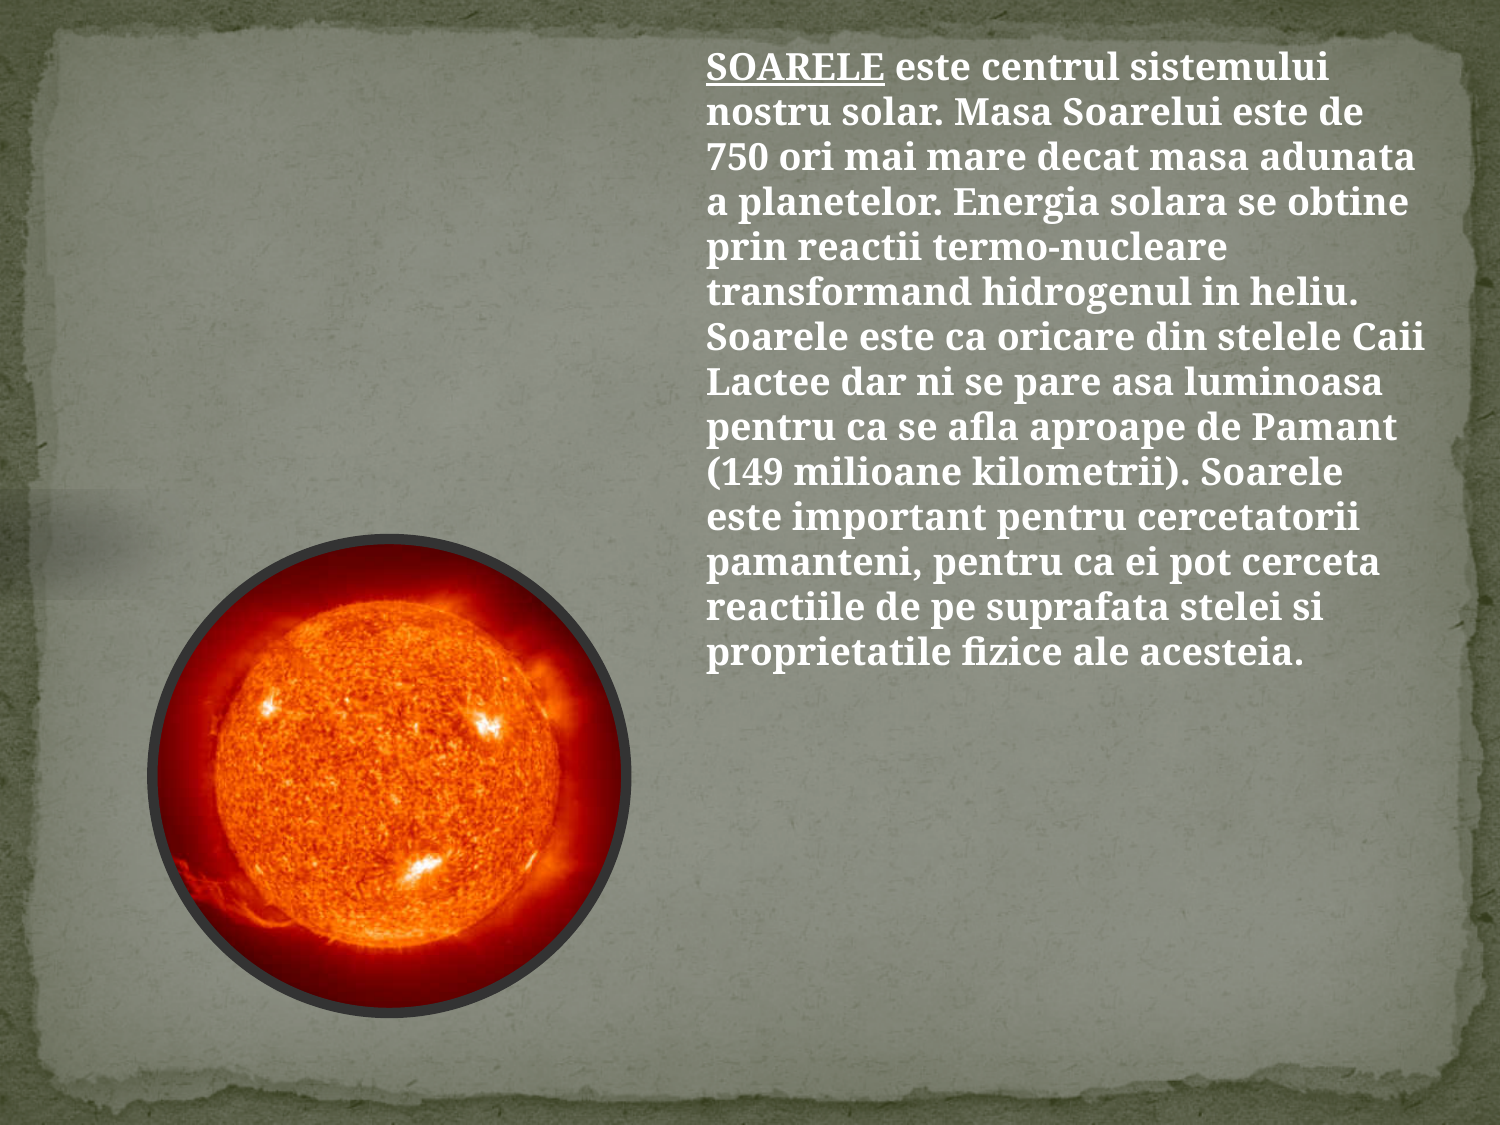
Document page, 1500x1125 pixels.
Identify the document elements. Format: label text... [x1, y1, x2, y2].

picture [154, 540, 626, 1012]
text_box SOARELE este centrul sistemului nostru solar. Masa Soarelui este de 750 ori mai mare decat masa adunata a planetelor. Energia solara se obtine prin reactii termo-nucleare transformand hidrogenul in heliu. Soarele este ca oricare din stelele Caii Lactee dar ni se pare asa luminoasa pentru ca se afla aproape de Pamant (149 milioane kilometrii). Soarele este important pentru cercetatorii pamanteni, pentru ca ei pot cerceta reactiile de pe suprafata stelei si proprietatile fizice ale acesteia. [691, 35, 1442, 725]
